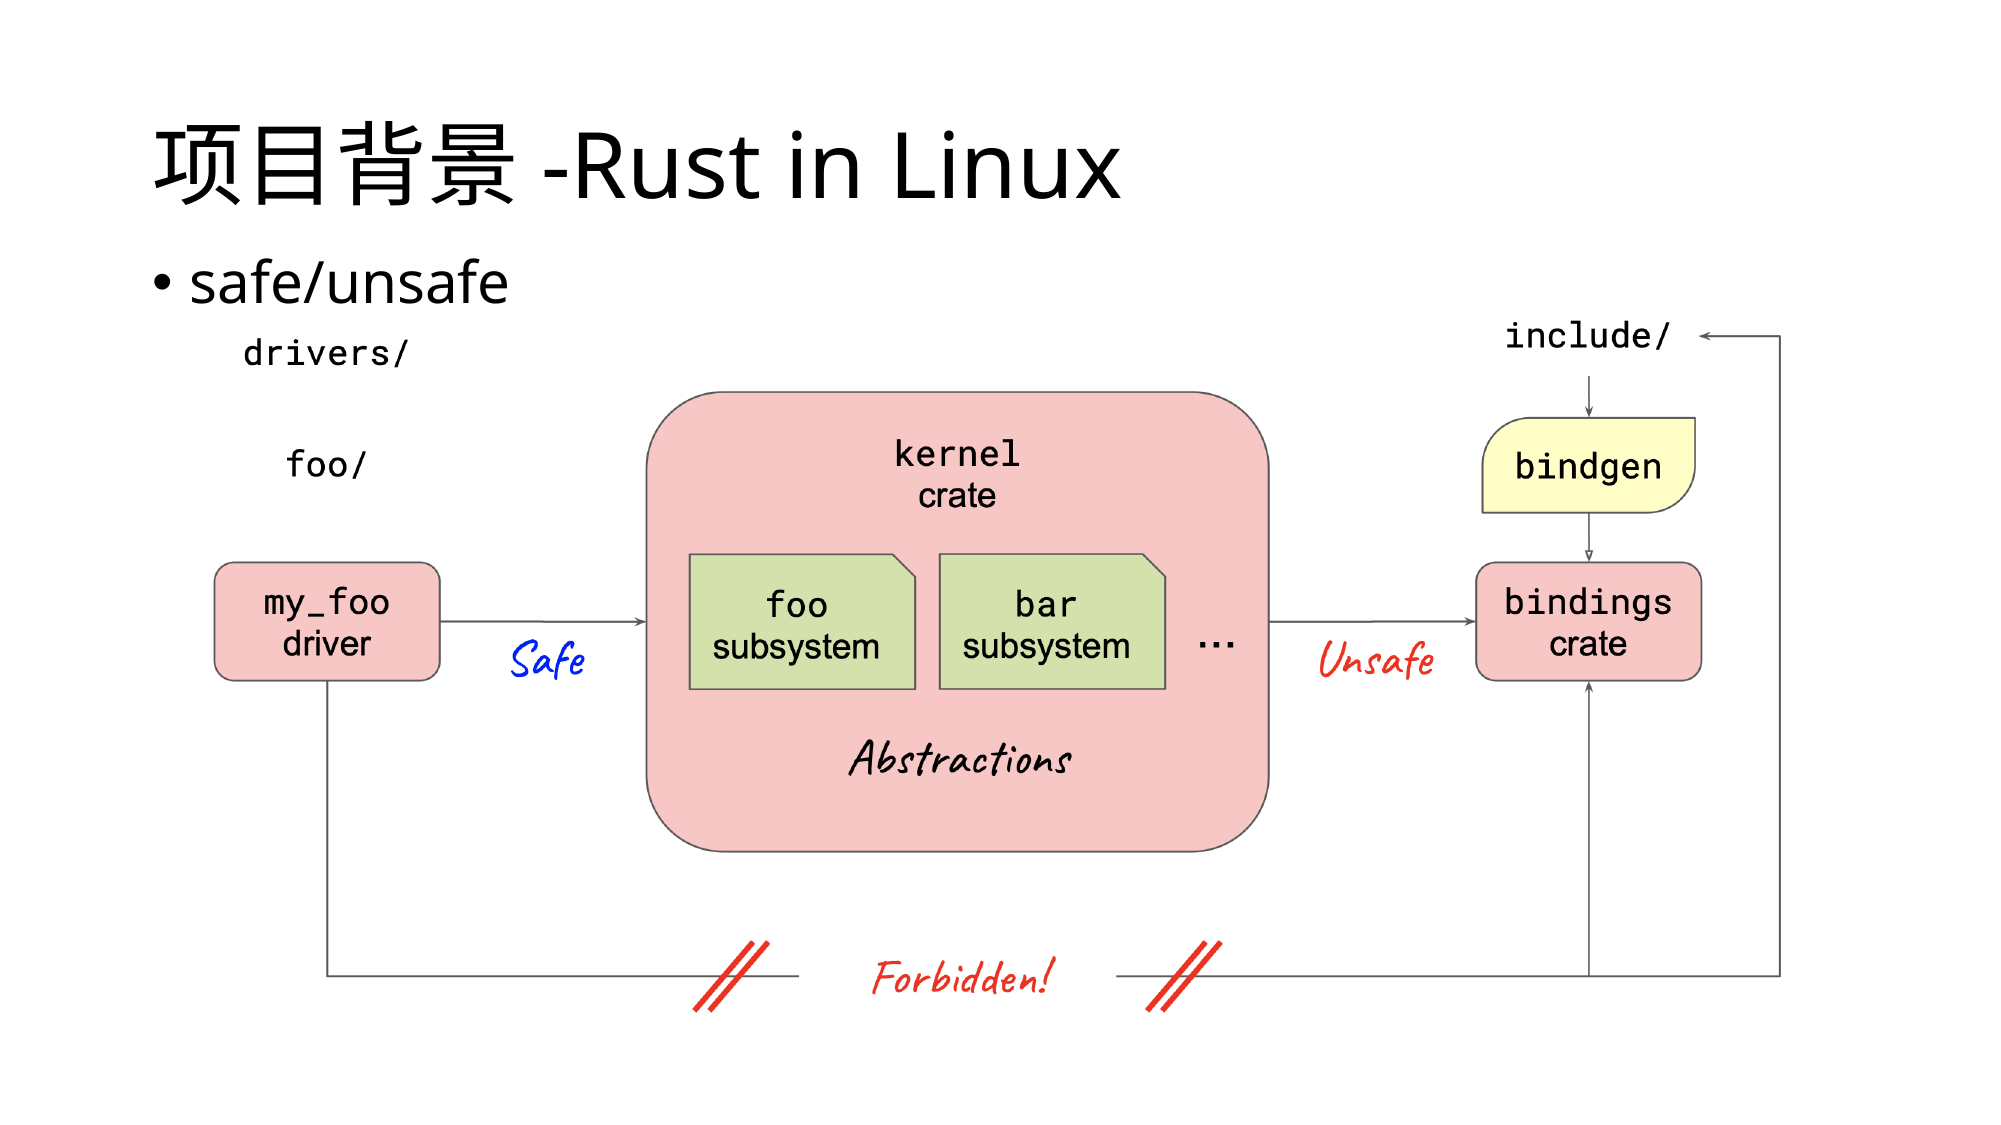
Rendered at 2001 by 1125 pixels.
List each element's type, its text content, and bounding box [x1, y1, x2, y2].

title 项目背景-Rust in Linux [137, 59, 1863, 245]
list safe/unsafe [137, 245, 1863, 960]
picture [198, 318, 1802, 1032]
